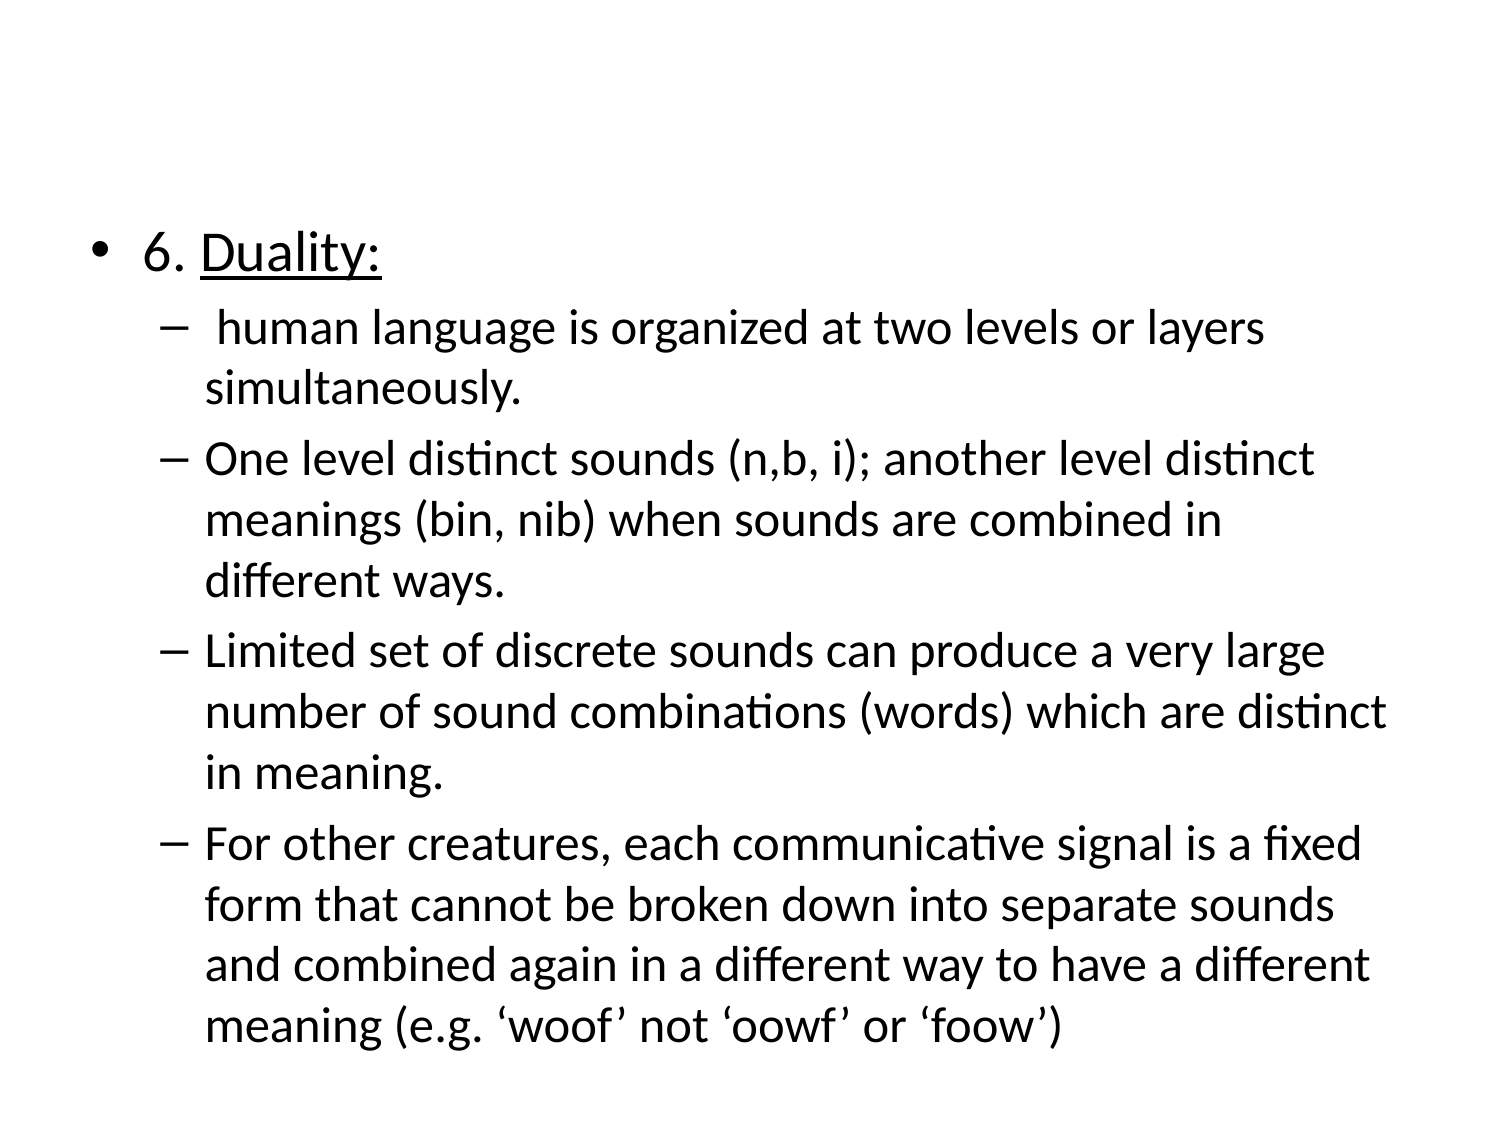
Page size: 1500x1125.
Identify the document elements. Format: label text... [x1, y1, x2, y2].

list 6. Duality: human language is organized at two levels or layers simultaneously. One level distinct sounds (n,b, i); another level distinct meanings (bin, nib) when sounds are combined in different ways. Limited set of discrete sounds can produce a very large number of sound combinations (words) which are distinct in meaning. For other creatures, each communicative signal is a fixed form that cannot be broken down into separate sounds and combined again in a different way to have a different meaning (e.g. ‘woof’ not ‘oowf’ or ‘foow’) [75, 125, 1425, 1063]
